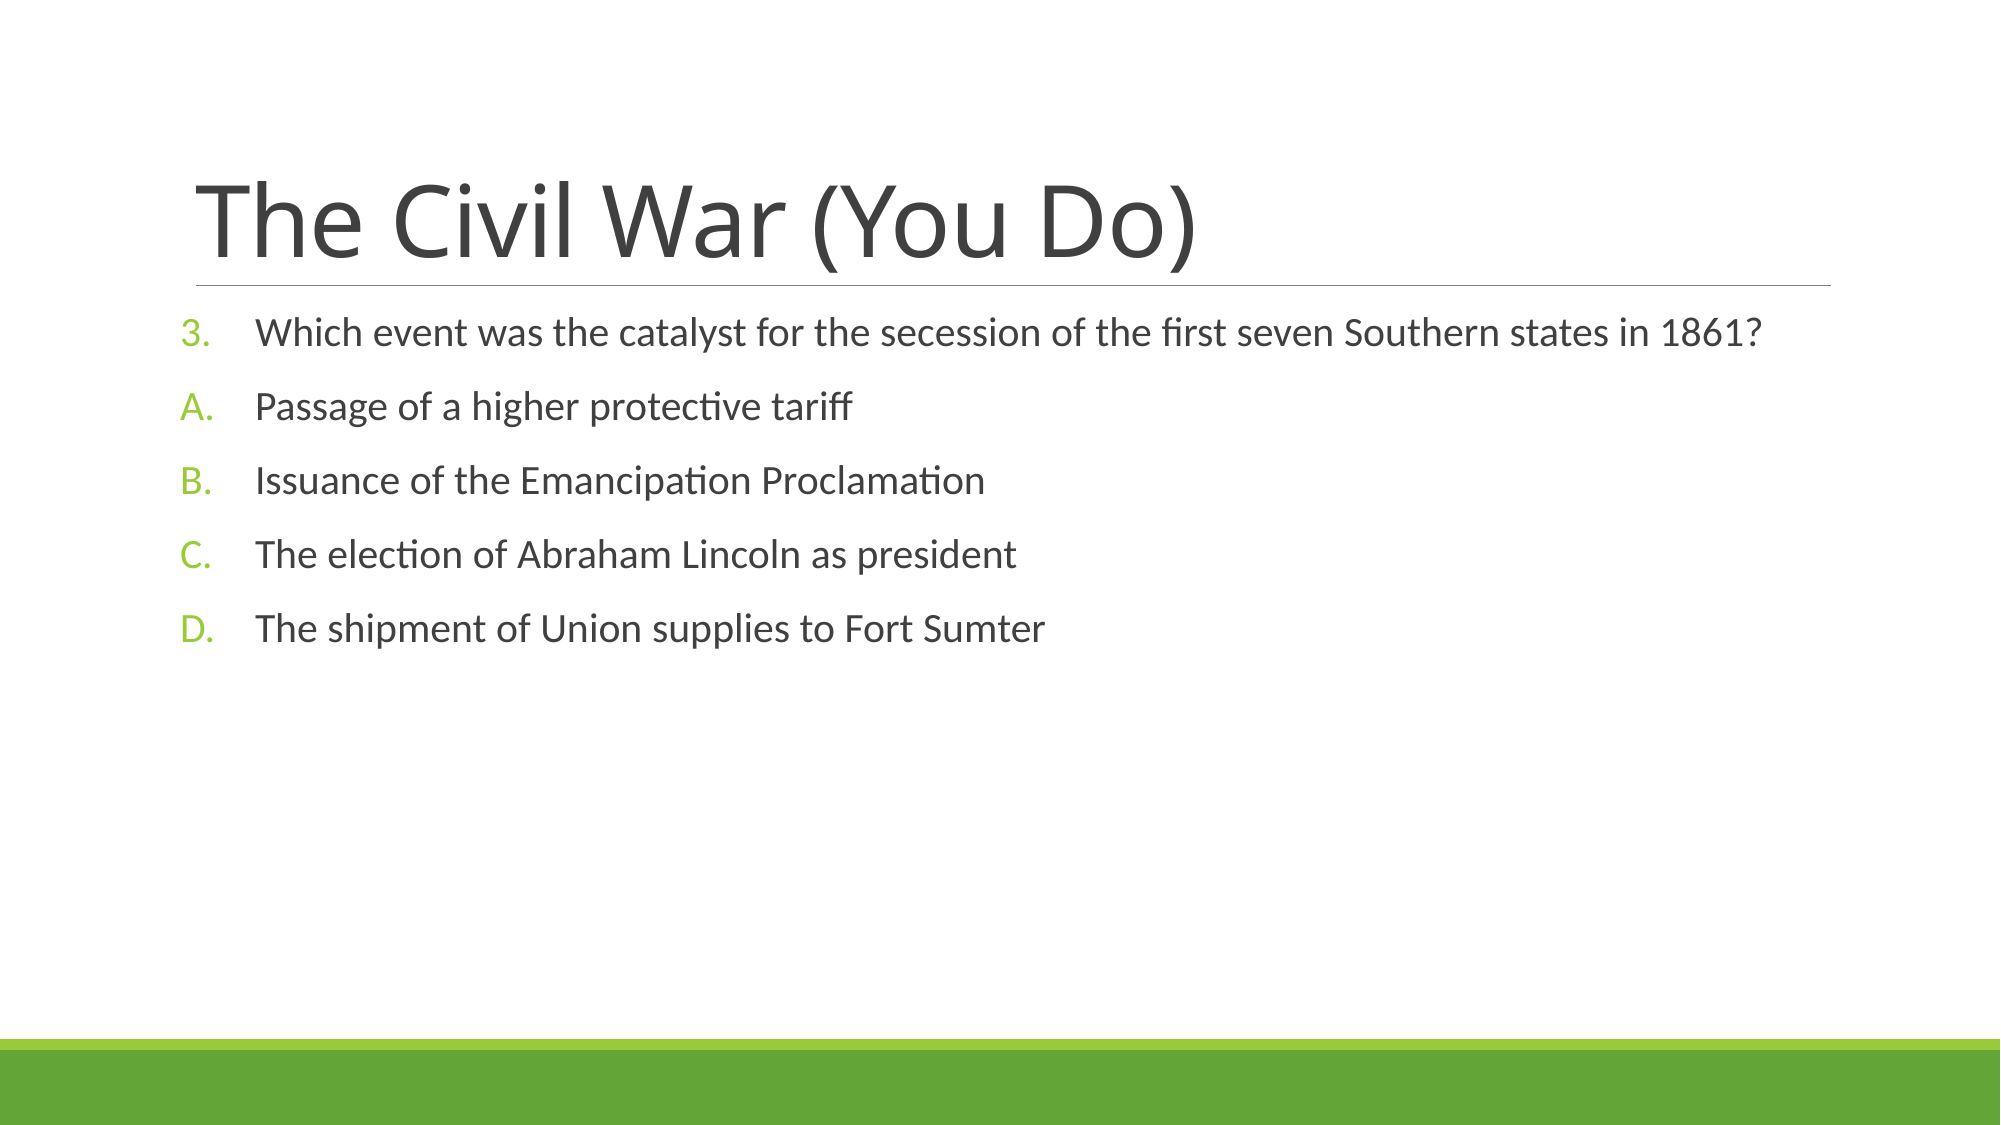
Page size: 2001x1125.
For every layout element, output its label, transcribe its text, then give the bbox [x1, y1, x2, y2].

list Which event was the catalyst for the secession of the first seven Southern states in 1861? Passage of a higher protective tariff Issuance of the Emancipation Proclamation The election of Abraham Lincoln as president The shipment of Union supplies to Fort Sumter [180, 302, 1830, 963]
title The Civil War (You Do) [180, 47, 1830, 285]
